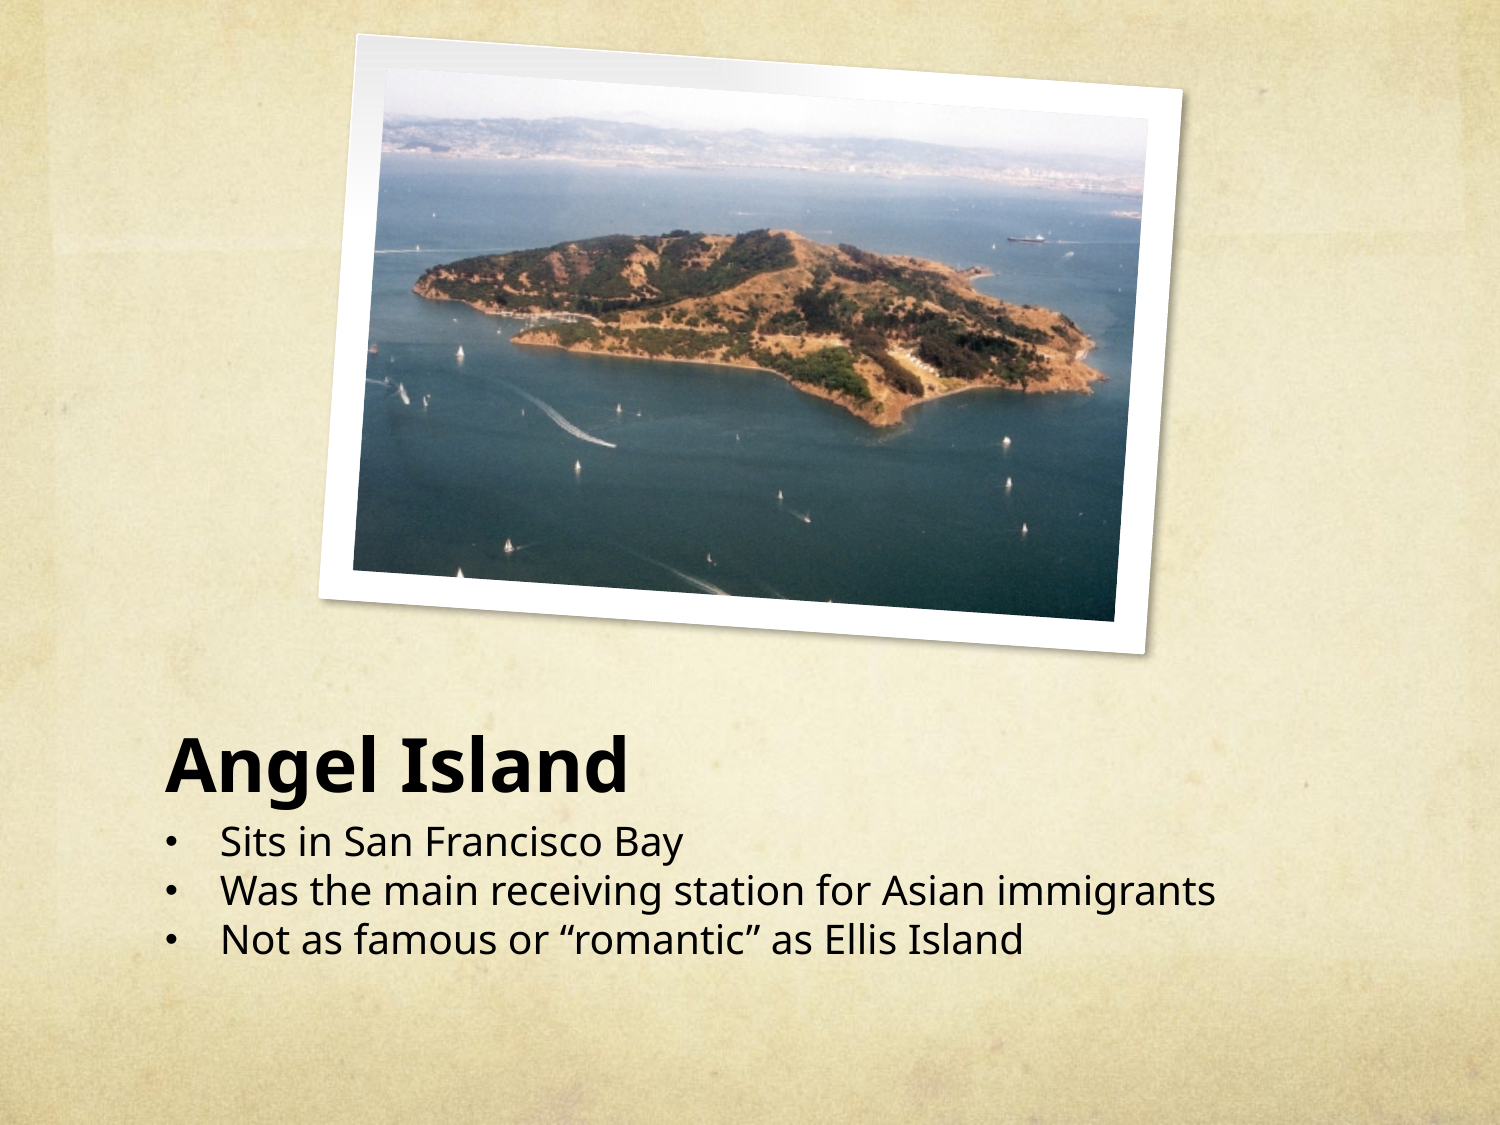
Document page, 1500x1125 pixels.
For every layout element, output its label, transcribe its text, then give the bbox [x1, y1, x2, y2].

title Angel Island [150, 617, 1350, 808]
picture [0, 0, 1500, 1125]
list Sits in San Francisco Bay Was the main receiving station for Asian immigrants Not as famous or “romantic” as Ellis Island [150, 808, 1350, 971]
